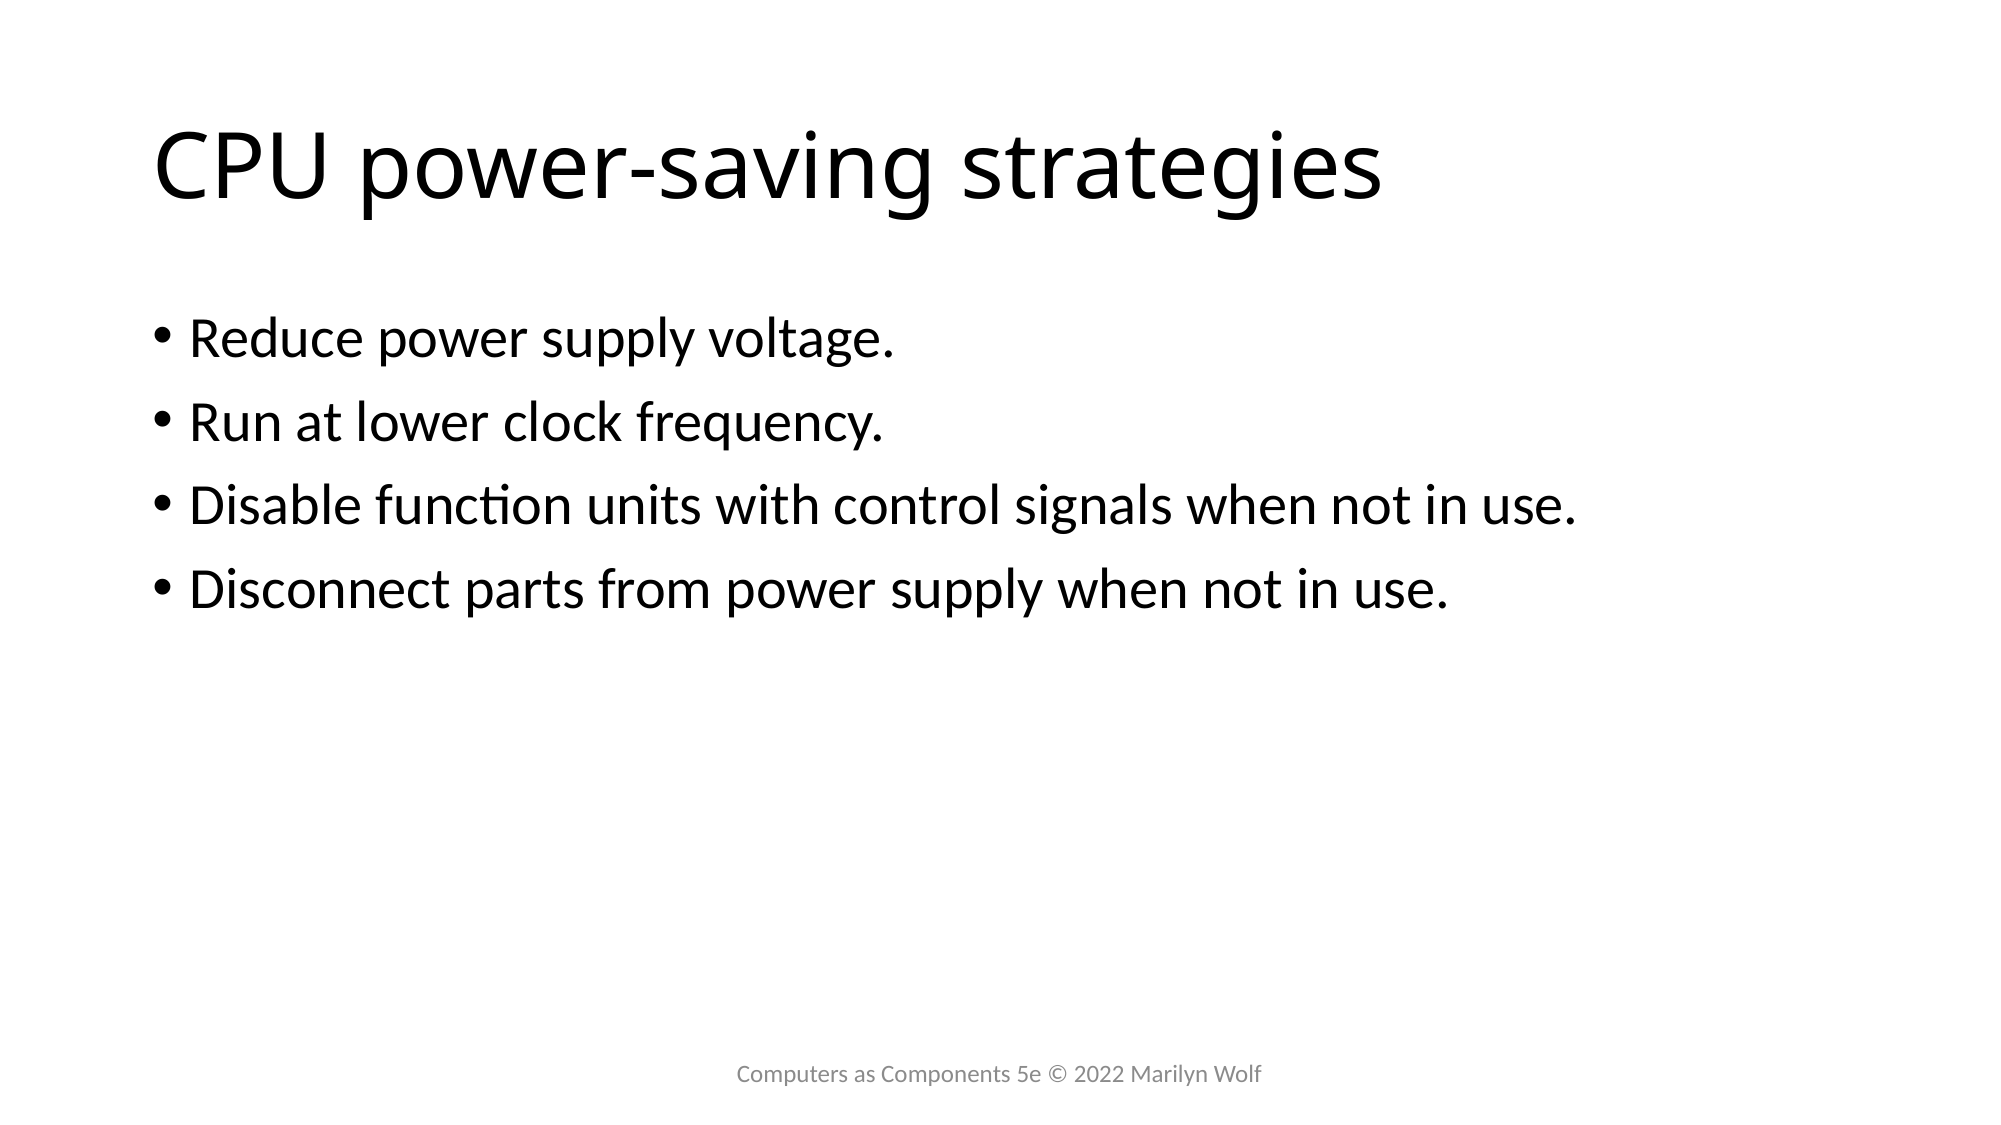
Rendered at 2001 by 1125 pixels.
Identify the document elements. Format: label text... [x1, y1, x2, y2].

title CPU power-saving strategies [137, 59, 1863, 278]
footer Computers as Components 5e © 2022 Marilyn Wolf [662, 1042, 1338, 1103]
list Reduce power supply voltage. Run at lower clock frequency. Disable function units with control signals when not in use. Disconnect parts from power supply when not in use. [137, 299, 1863, 1014]
